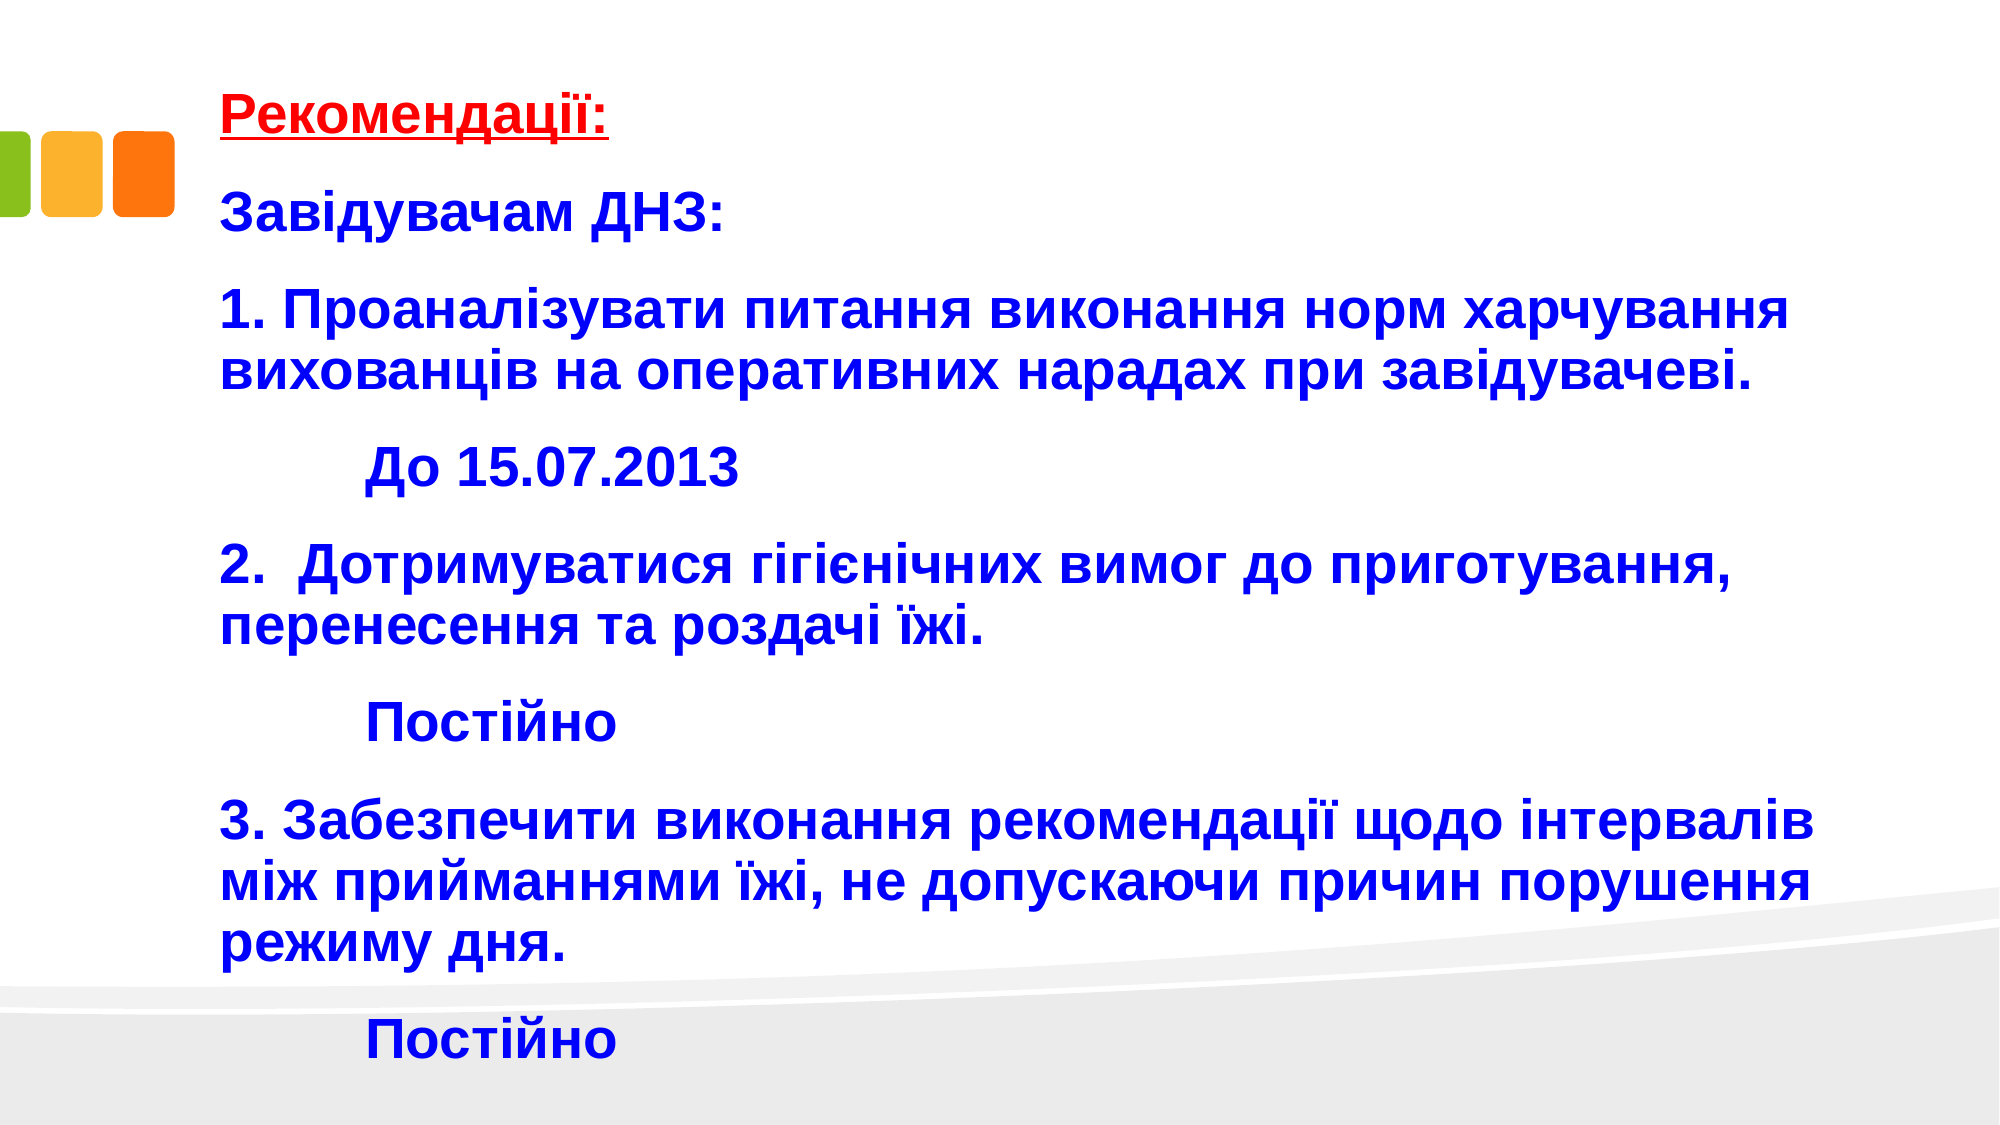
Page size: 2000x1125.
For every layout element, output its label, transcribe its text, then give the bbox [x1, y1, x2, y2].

list Рекомендації: Завідувачам ДНЗ: 1. Проаналізувати питання виконання норм харчування вихованців на оперативних нарадах при завідувачеві. До 15.07.2013 2. Дотримуватися гігієнічних вимог до приготування, перенесення та роздачі їжі. Постійно 3. Забезпечити виконання рекомендації щодо інтервалів між прийманнями їжі, не допускаючи причин порушення режиму дня. Постійно [199, 74, 1938, 1088]
